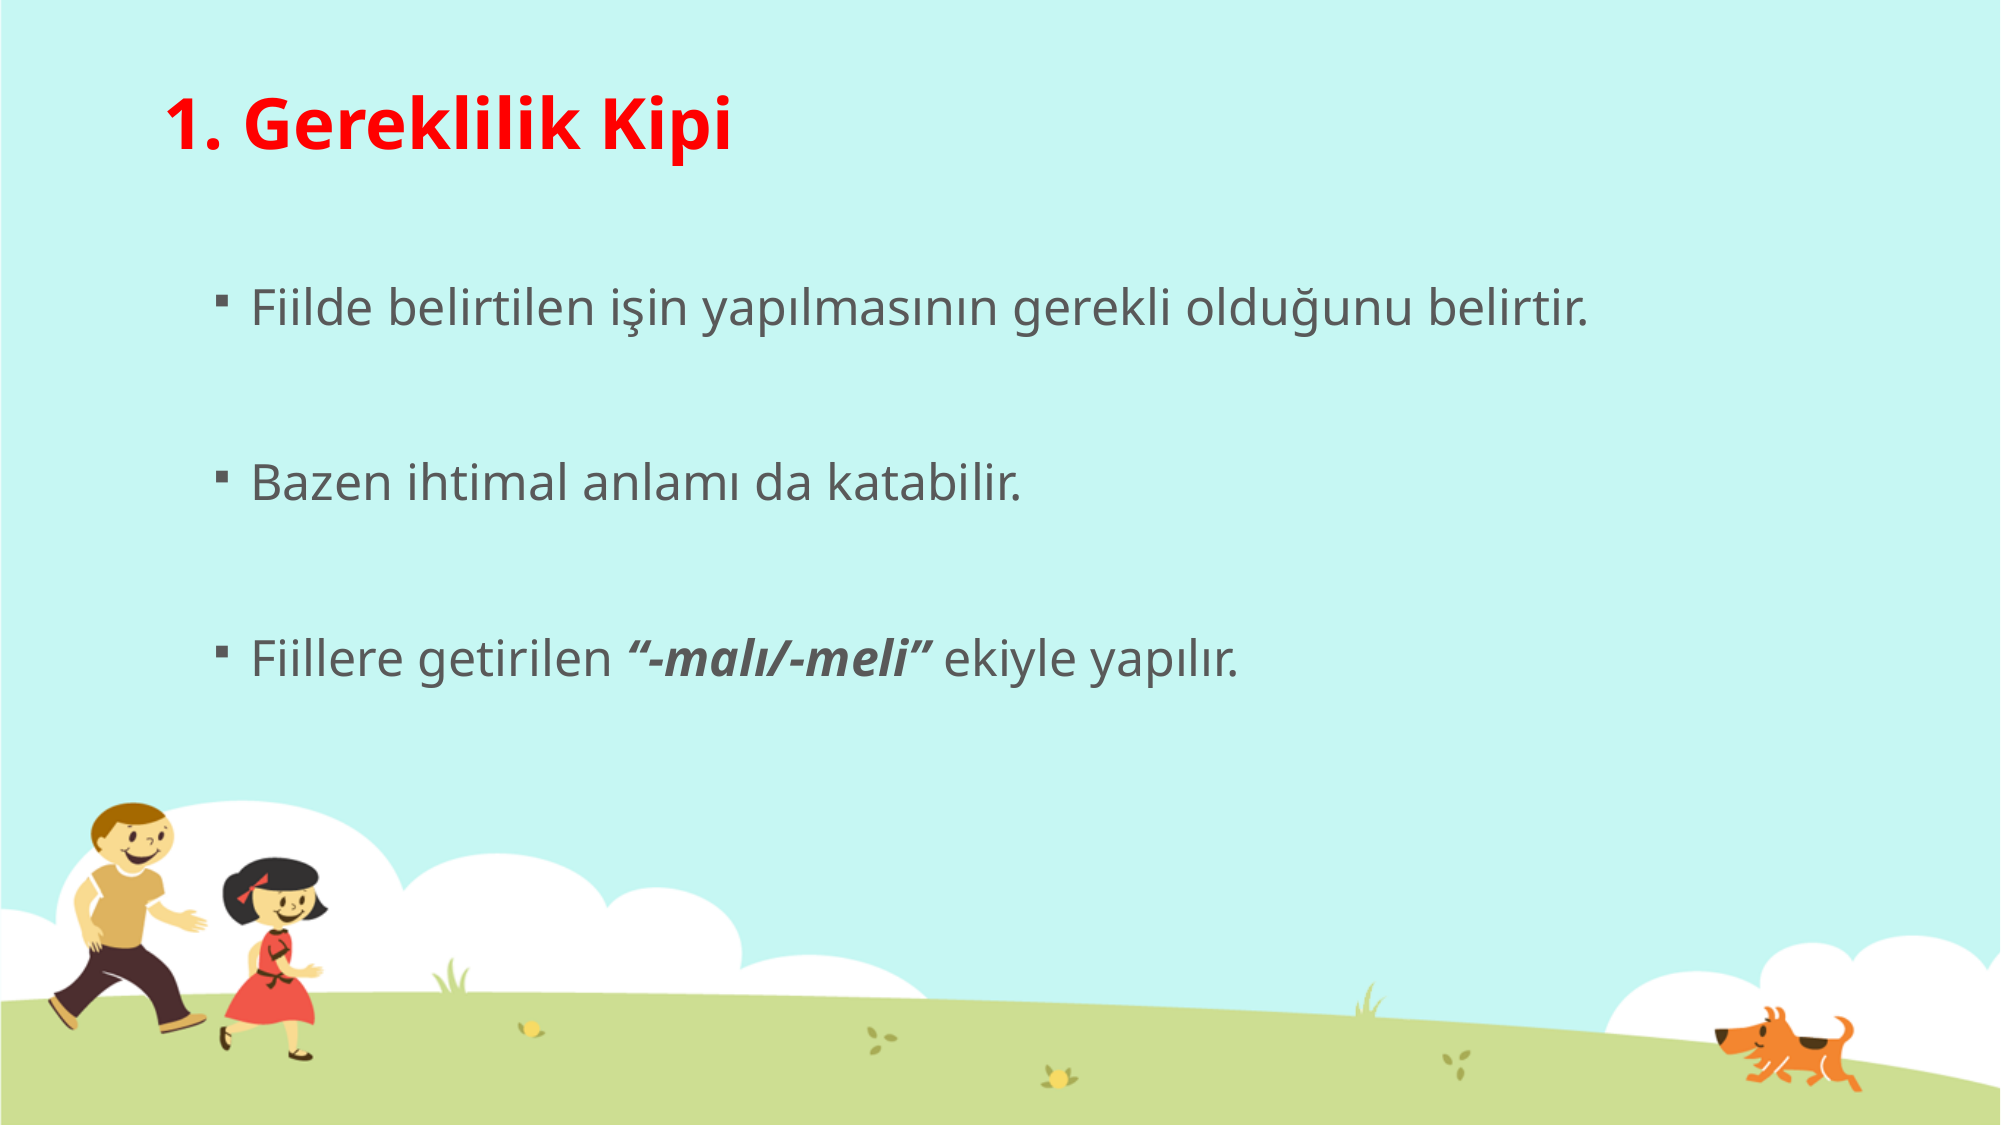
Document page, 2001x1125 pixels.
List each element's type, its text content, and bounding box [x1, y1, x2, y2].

text_box Fiillere getirilen “-malı/-meli” ekiyle yapılır. [190, 625, 1848, 770]
text_box Fiilde belirtilen işin yapılmasının gerekli olduğunu belirtir. [190, 274, 1848, 418]
text_box Bazen ihtimal anlamı da katabilir. [190, 450, 1848, 594]
title 1. Gereklilik Kipi [148, 53, 1686, 173]
picture [0, 0, 2001, 1125]
